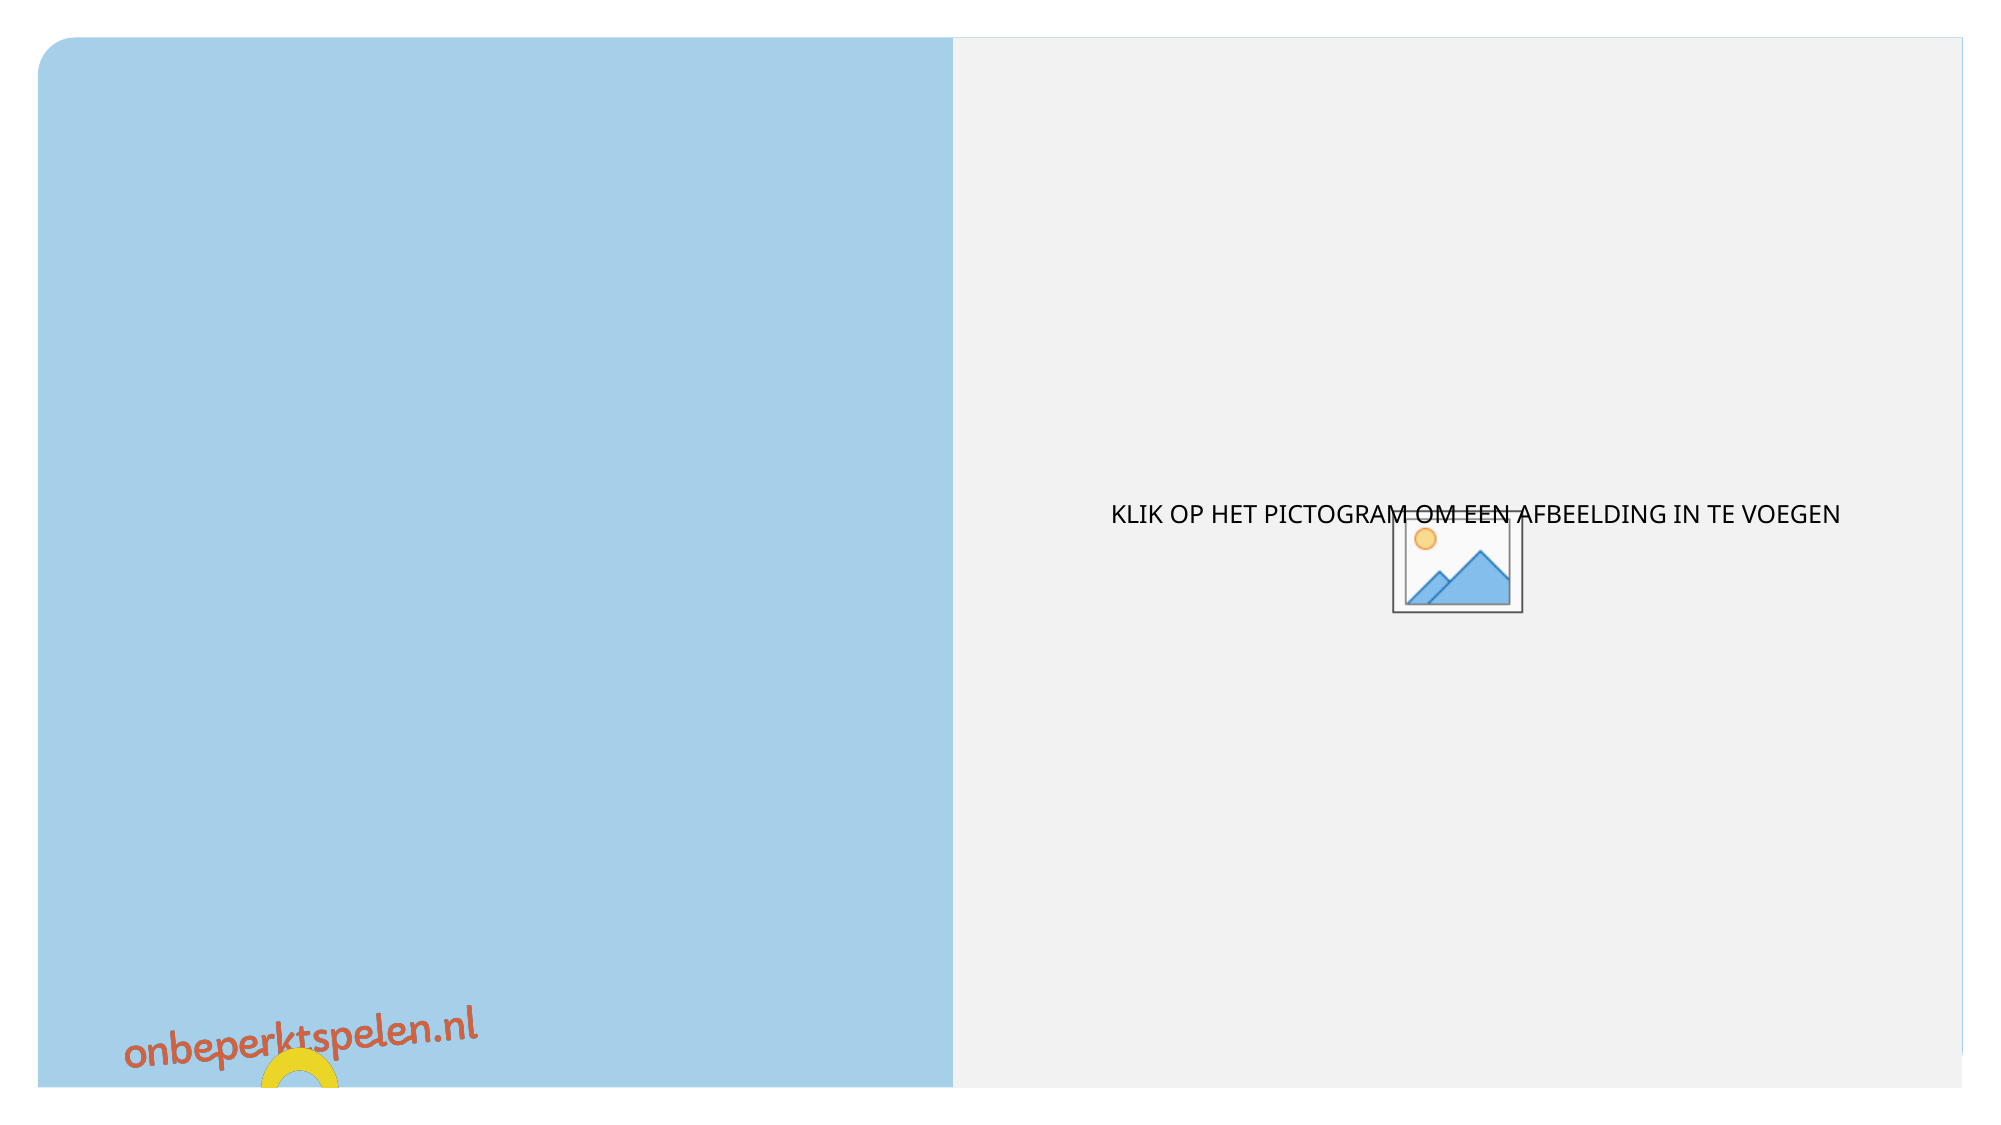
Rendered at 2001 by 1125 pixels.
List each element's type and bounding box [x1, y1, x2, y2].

picture [952, 37, 1963, 1088]
picture [125, 1005, 478, 1088]
